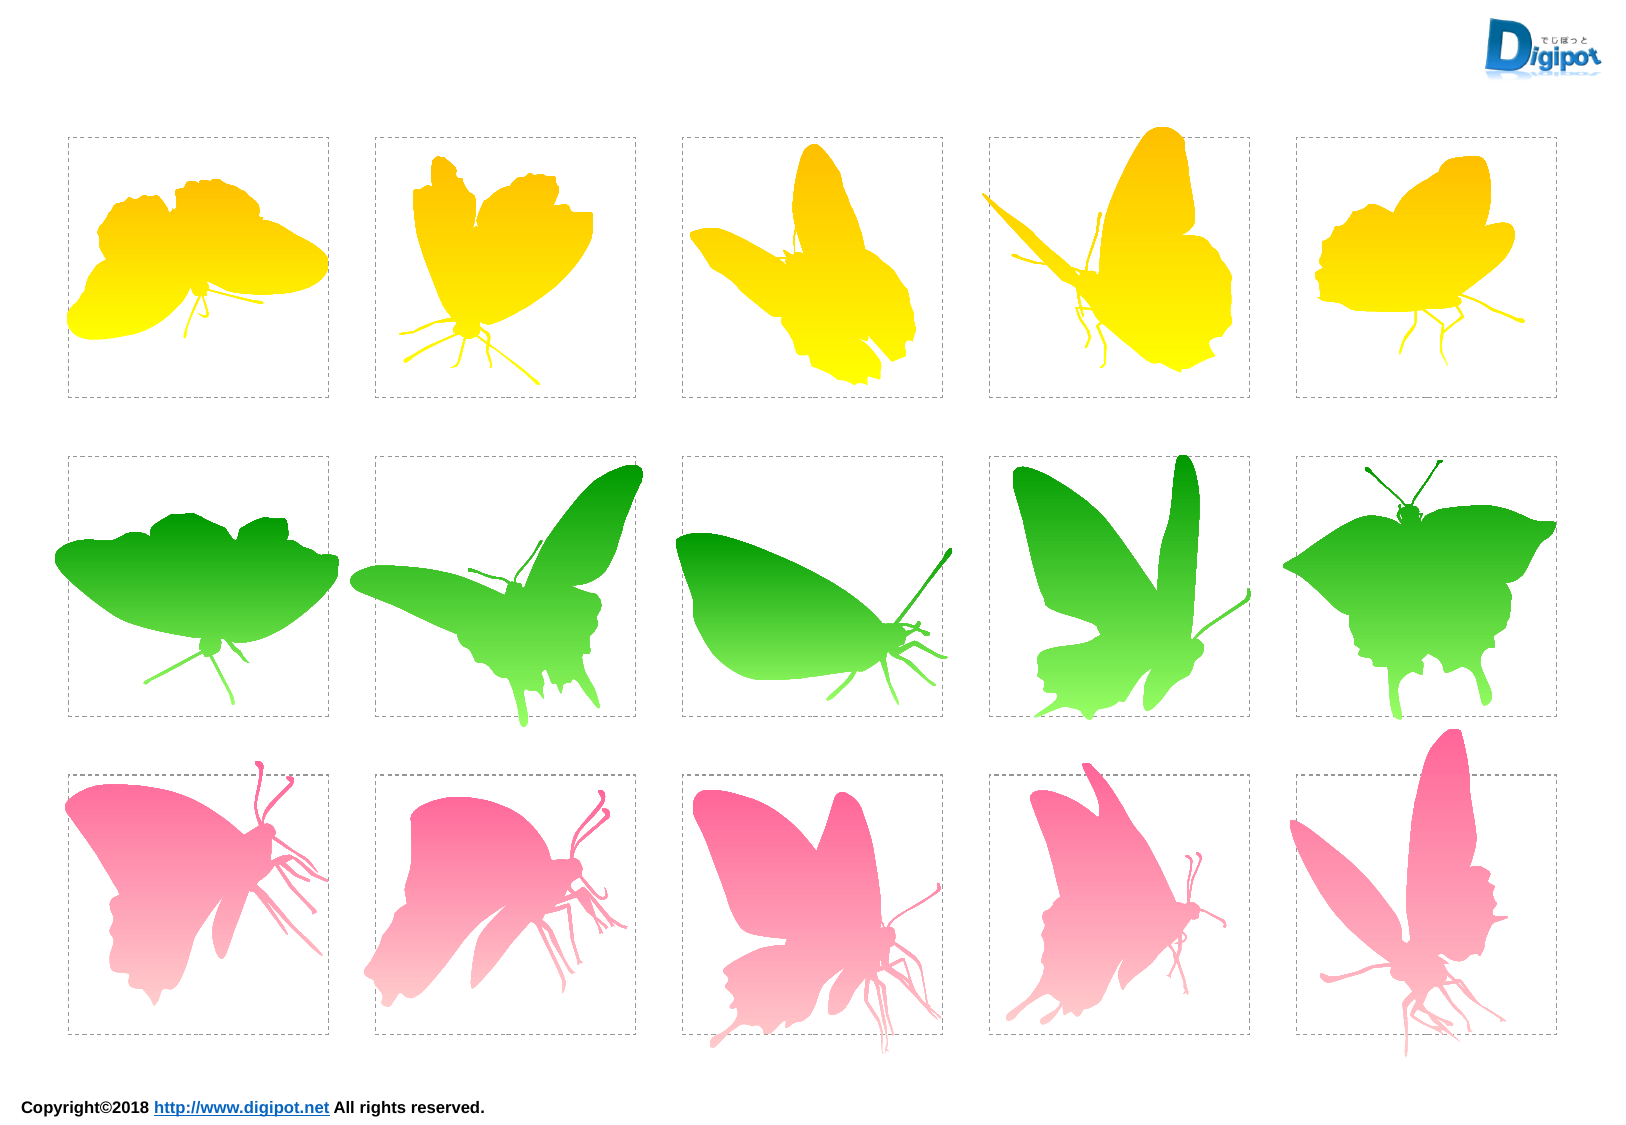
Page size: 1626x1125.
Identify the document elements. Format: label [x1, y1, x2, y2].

text_box [399, 156, 594, 386]
text_box [66, 178, 329, 340]
text_box [1314, 156, 1526, 366]
text_box [692, 789, 942, 1055]
text_box [675, 533, 953, 706]
picture [1485, 18, 1602, 82]
text_box [1282, 460, 1557, 720]
text_box [982, 126, 1232, 373]
text_box [350, 465, 644, 728]
text_box [65, 761, 329, 1006]
text_box [1290, 728, 1508, 1059]
text_box [364, 789, 629, 1008]
text_box [689, 144, 916, 386]
text_box [1012, 454, 1252, 720]
text_box [54, 513, 340, 706]
text_box [1006, 762, 1227, 1025]
